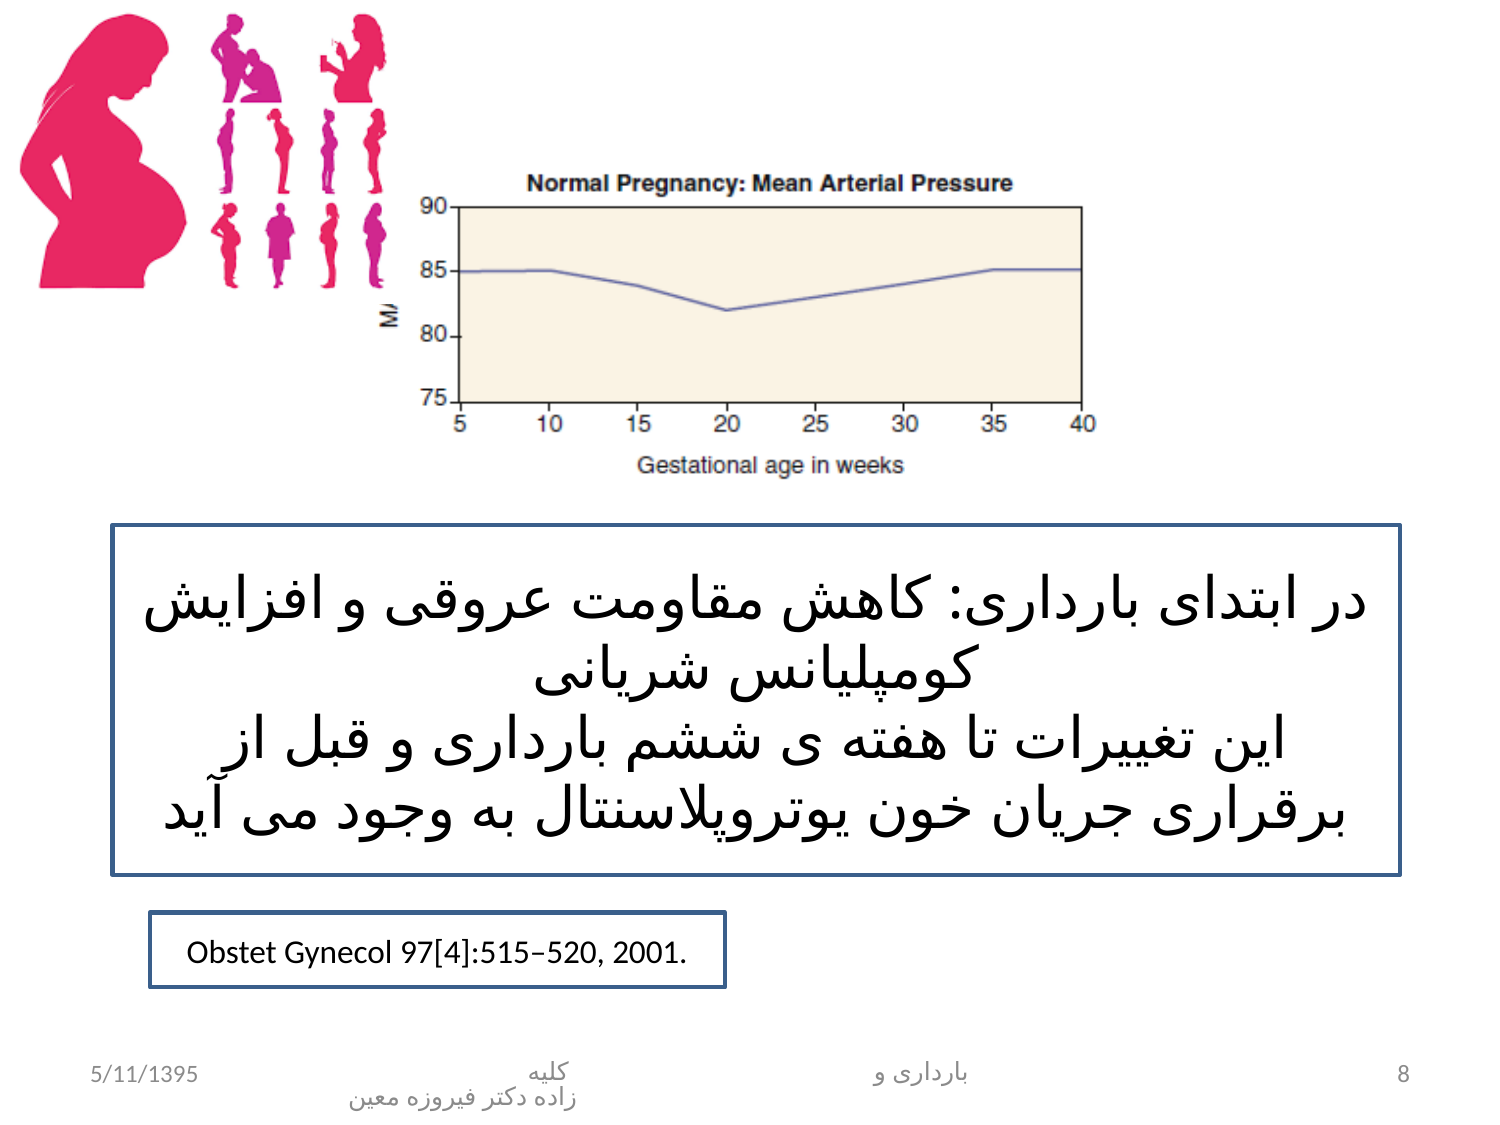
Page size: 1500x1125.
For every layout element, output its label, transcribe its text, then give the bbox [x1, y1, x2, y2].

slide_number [75, 1042, 425, 1103]
footer بارداری و کلیه دکتر فیروزه معین زاده [512, 1042, 988, 1103]
picture [0, 0, 407, 304]
text_box Obstet Gynecol 97[4]:515–520, 2001. [148, 910, 727, 989]
slide_number 8 [1074, 1042, 1425, 1103]
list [337, 124, 1138, 484]
text_box در ابتدای بارداری: کاهش مقاومت عروقی و افزایش کومپلیانس شریانی این تغییرات تا هفته ی ششم بارداری و قبل از برقراری جریان خون یوتروپلاسنتال به وجود می آید [110, 523, 1402, 877]
